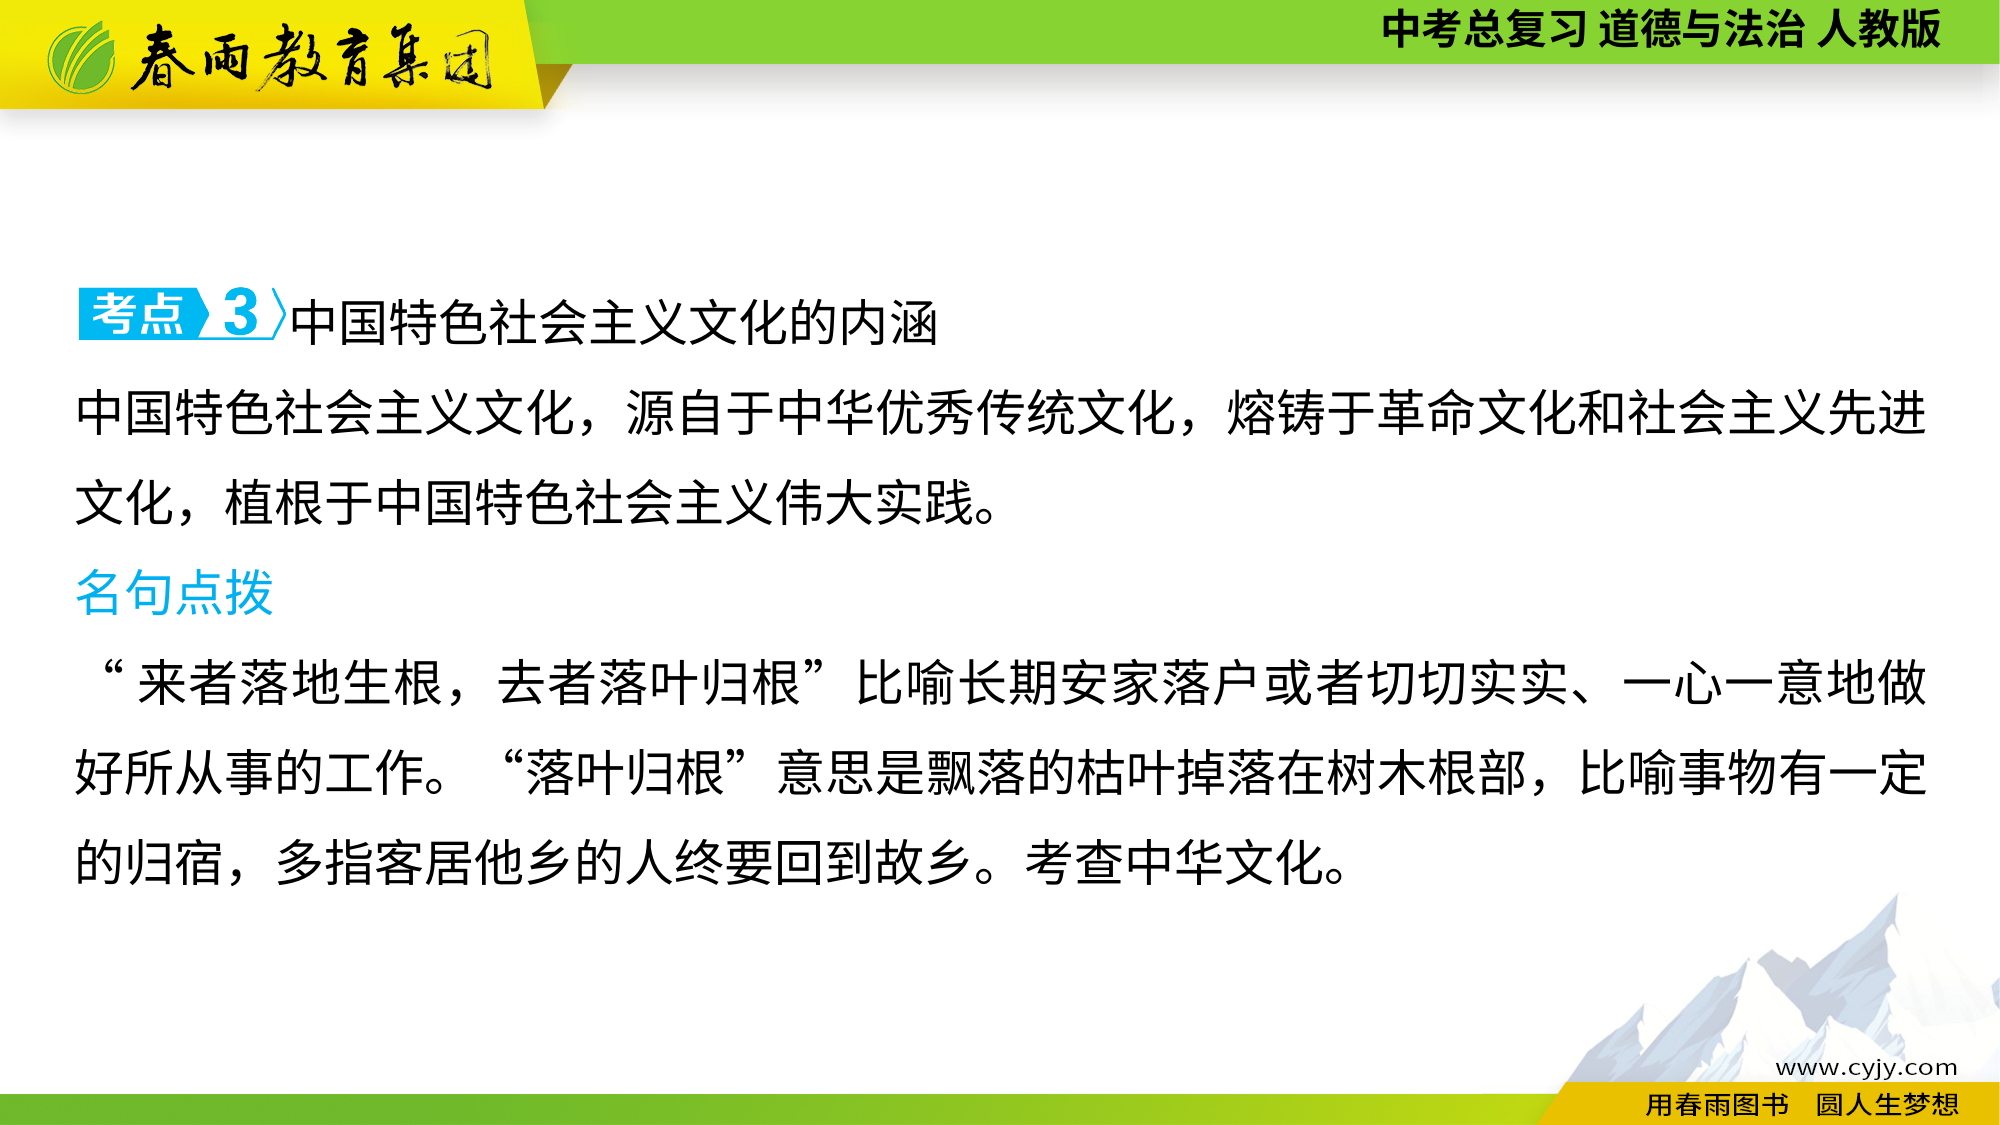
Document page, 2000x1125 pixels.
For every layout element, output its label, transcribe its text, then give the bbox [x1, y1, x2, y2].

list 中国特色社会主义文化的内涵 中国特色社会主义文化，源自于中华优秀传统文化，熔铸于革命文化和社会主义先进文化，植根于中国特色社会主义伟大实践。 名句点拨 “来者落地生根，去者落叶归根”比喻长期安家落户或者切切实实、一心一意地做好所从事的工作。“落叶归根”意思是飘落的枯叶掉落在树木根部，比喻事物有一定的归宿，多指客居他乡的人终要回到故乡。考查中华文化。 [59, 253, 1944, 894]
picture [0, 0, 2000, 1125]
